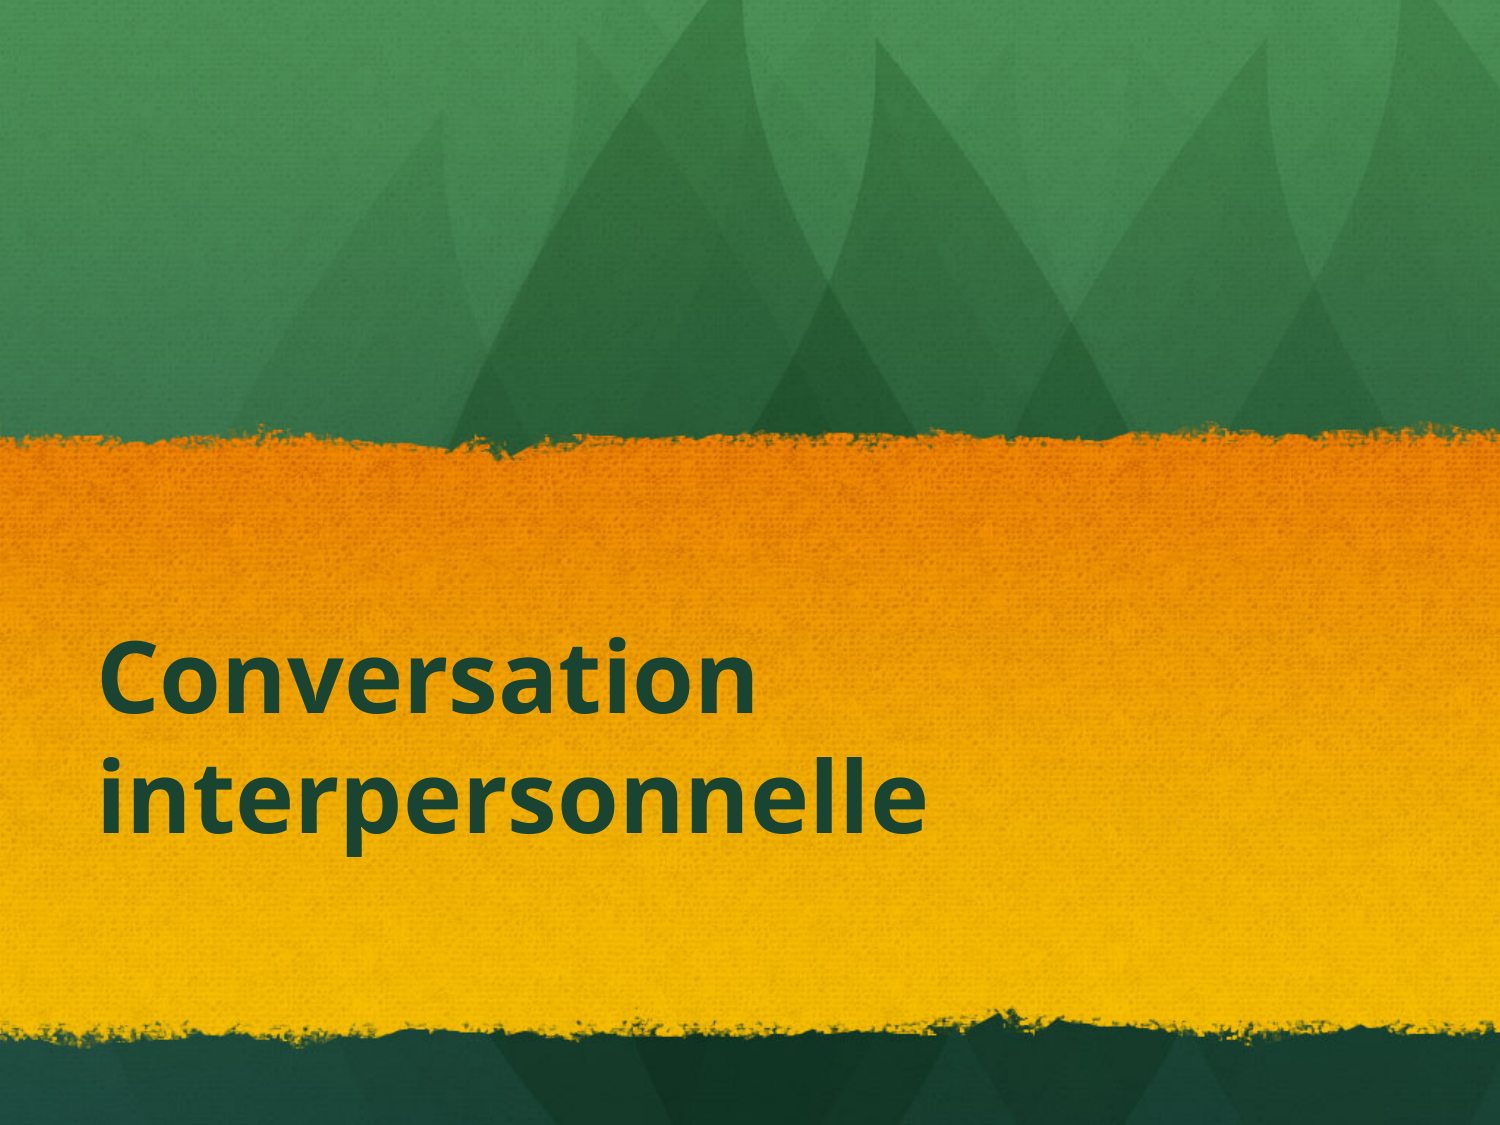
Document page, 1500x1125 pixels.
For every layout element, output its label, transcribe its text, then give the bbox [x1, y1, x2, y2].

title Conversation interpersonnelle [81, 619, 1262, 861]
picture [0, 0, 1500, 1125]
